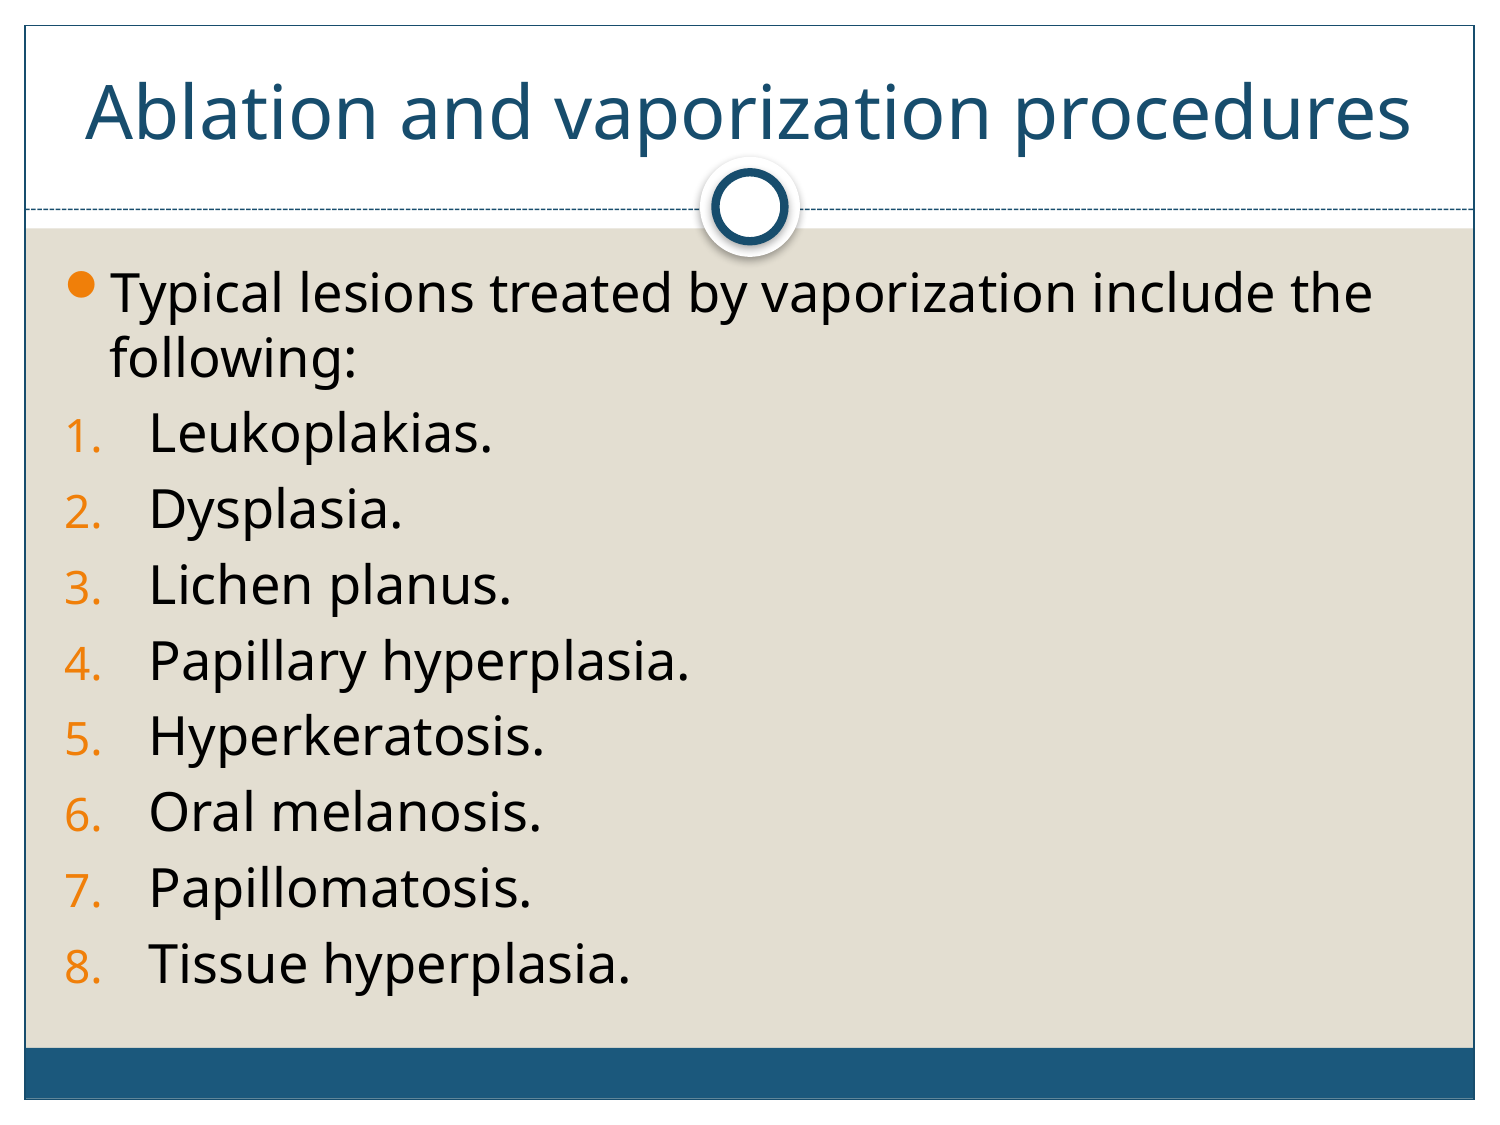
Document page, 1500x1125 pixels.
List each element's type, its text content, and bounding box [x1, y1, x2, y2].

title Ablation and vaporization procedures [49, 37, 1450, 162]
list Typical lesions treated by vaporization include the following: Leukoplakias. Dysplasia. Lichen planus. Papillary hyperplasia. Hyperkeratosis. Oral melanosis. Papillomatosis. Tissue hyperplasia. [49, 250, 1445, 1001]
